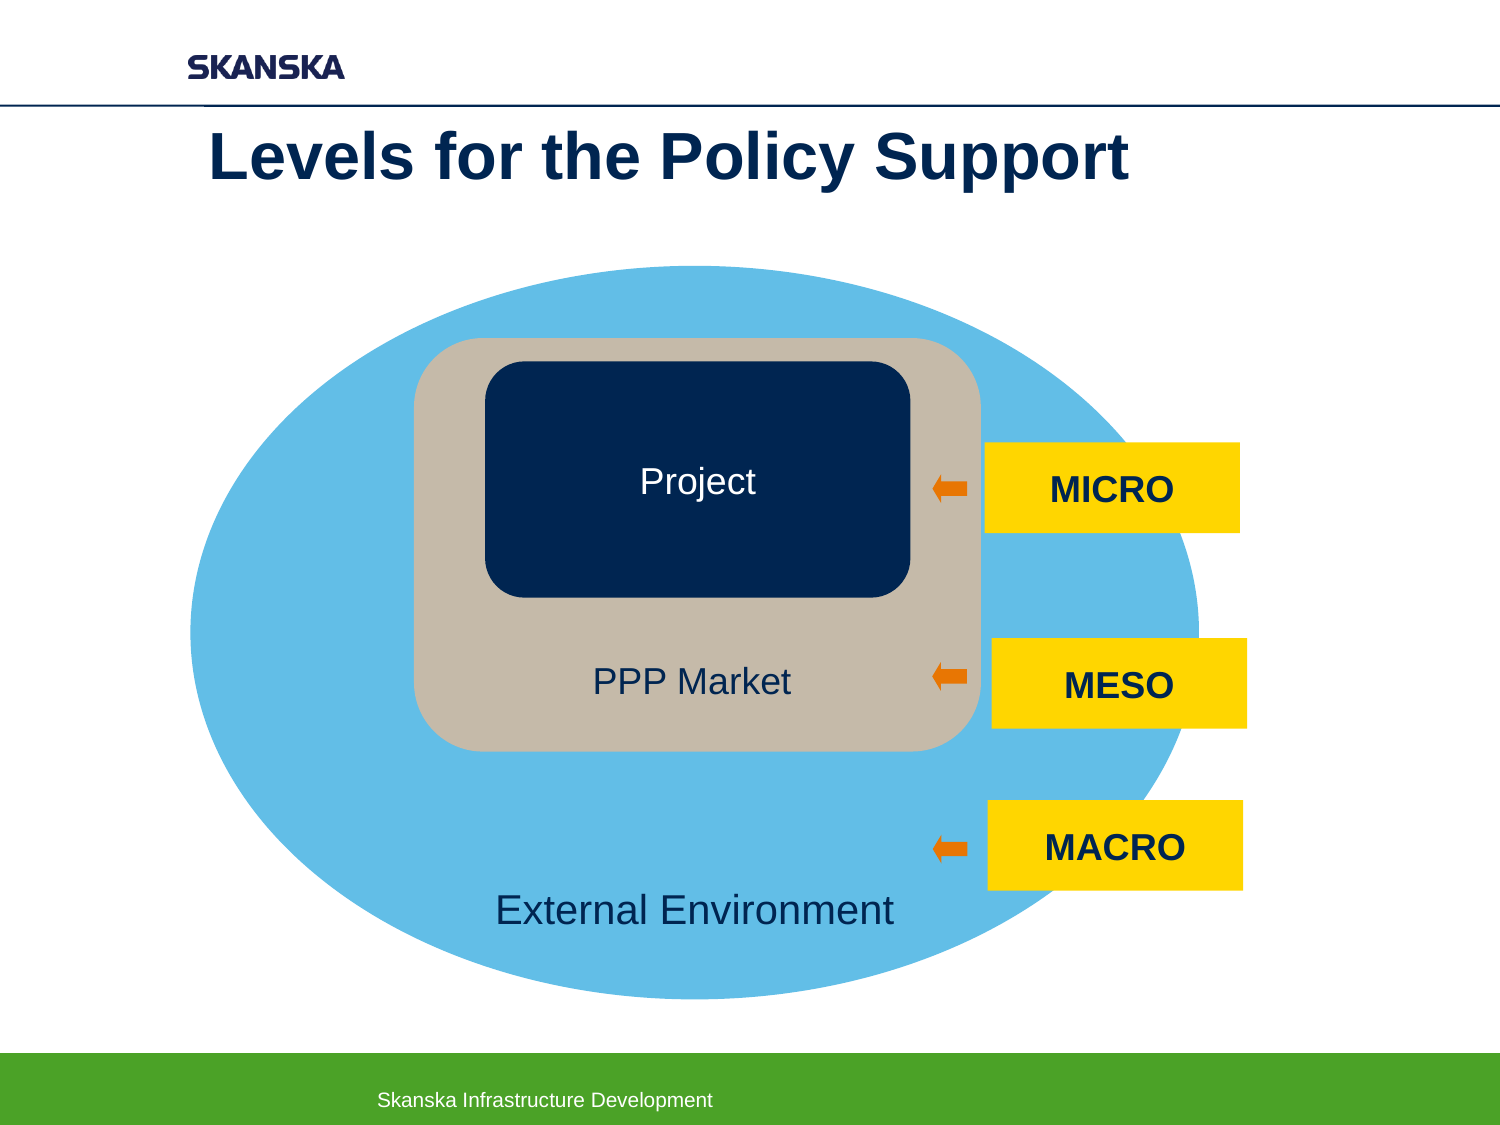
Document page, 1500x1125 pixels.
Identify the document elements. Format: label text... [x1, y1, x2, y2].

text_box Project [485, 361, 911, 598]
text_box MACRO [987, 800, 1244, 891]
text_box [932, 834, 968, 864]
text_box [932, 474, 968, 504]
text_box PPP Market [413, 338, 981, 752]
title Levels for the Policy Support [201, 114, 1467, 204]
text_box MICRO [984, 442, 1240, 534]
footer Skanska Infrastructure Development [361, 1078, 1284, 1110]
text_box External Environment [190, 265, 1199, 1000]
text_box [932, 662, 967, 691]
picture [188, 55, 345, 79]
text_box MESO [991, 638, 1248, 729]
